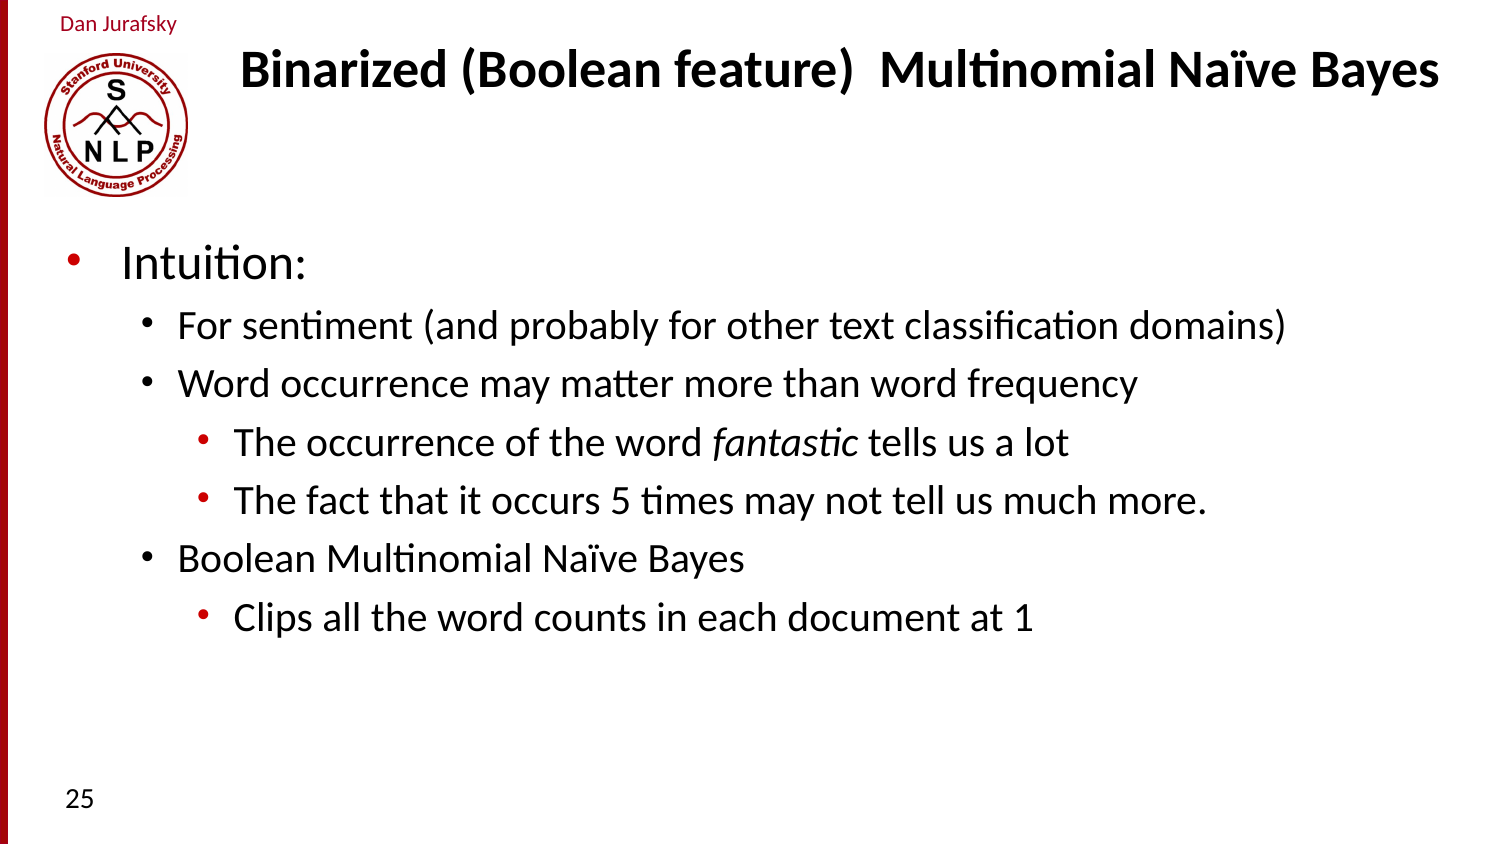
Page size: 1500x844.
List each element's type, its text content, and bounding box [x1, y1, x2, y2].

picture [44, 53, 188, 197]
title Binarized (Boolean feature) Multinomial Naïve Bayes [225, 0, 1500, 107]
list Intuition: For sentiment (and probably for other text classification domains) Word occurrence may matter more than word frequency The occurrence of the word fantastic tells us a lot The fact that it occurs 5 times may not tell us much more. Boolean Multinomial Naïve Bayes Clips all the word counts in each document at 1 [50, 221, 1450, 769]
slide_number 25 [49, 771, 376, 829]
